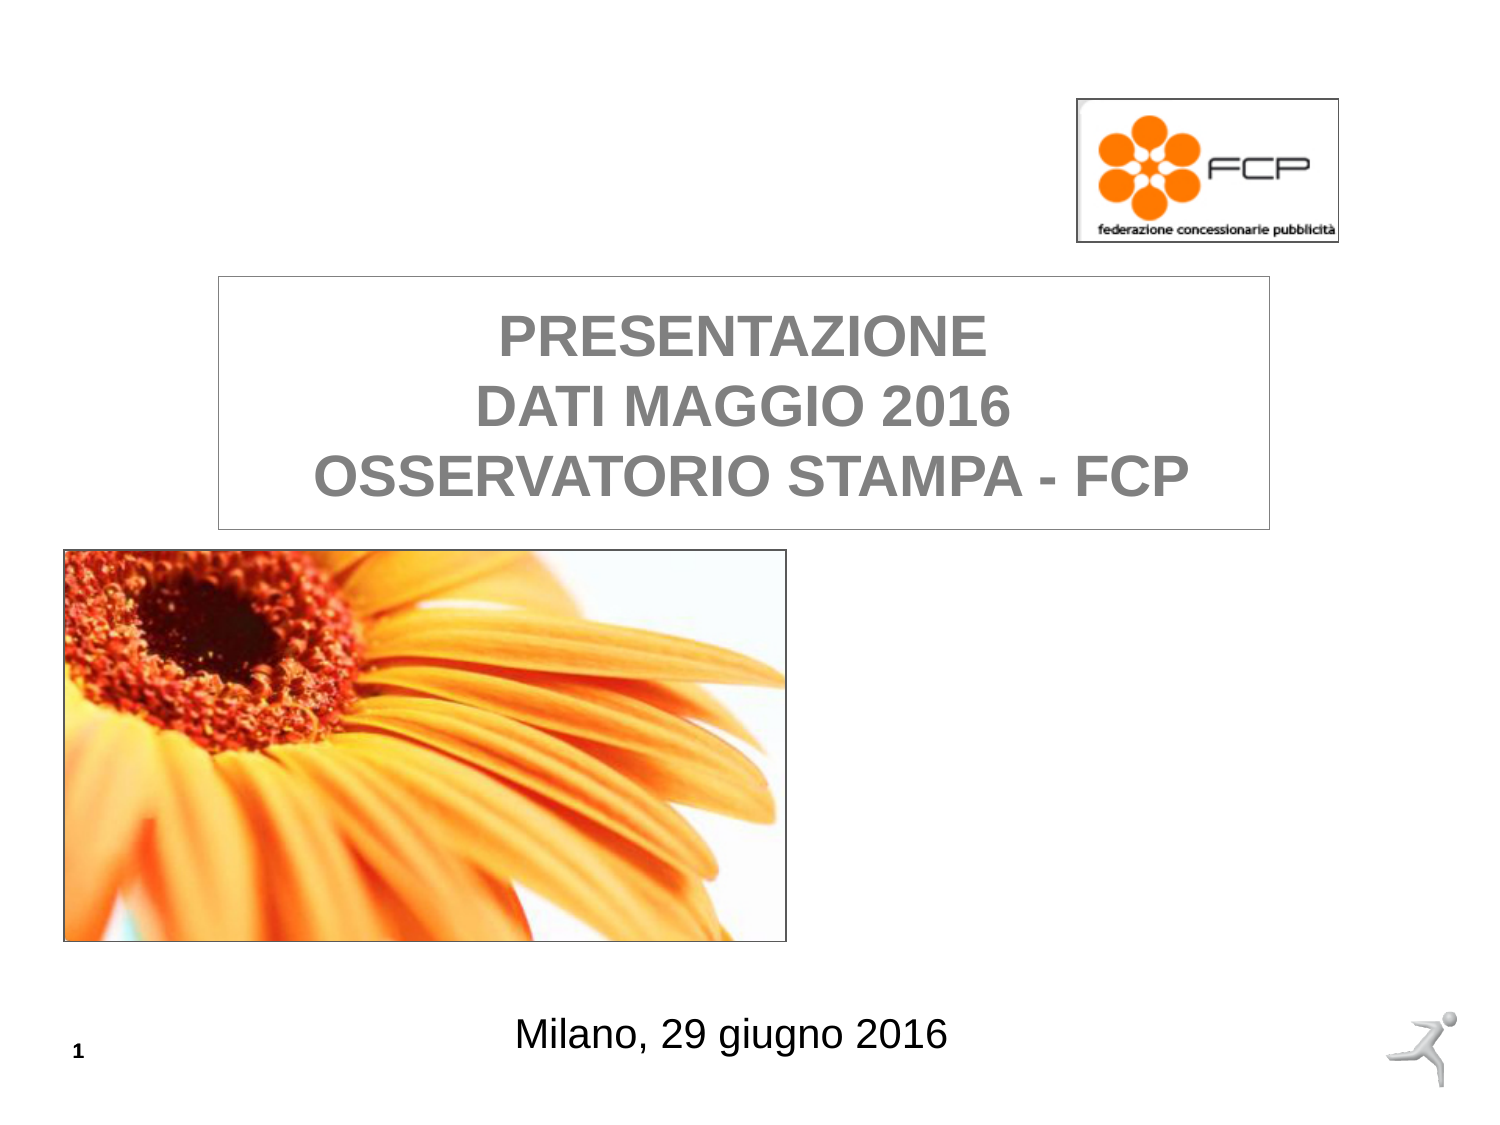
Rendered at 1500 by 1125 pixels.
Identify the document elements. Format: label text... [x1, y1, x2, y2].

picture [1366, 990, 1476, 1109]
picture [1077, 99, 1339, 242]
subtitle [289, 964, 1103, 1071]
text_box Milano, 29 giugno 2016 [324, 999, 1139, 1106]
title PRESENTAZIONE DATI MAGGIO 2016 OSSERVATORIO STAMPA - FCP [218, 276, 1270, 530]
picture [64, 550, 786, 941]
